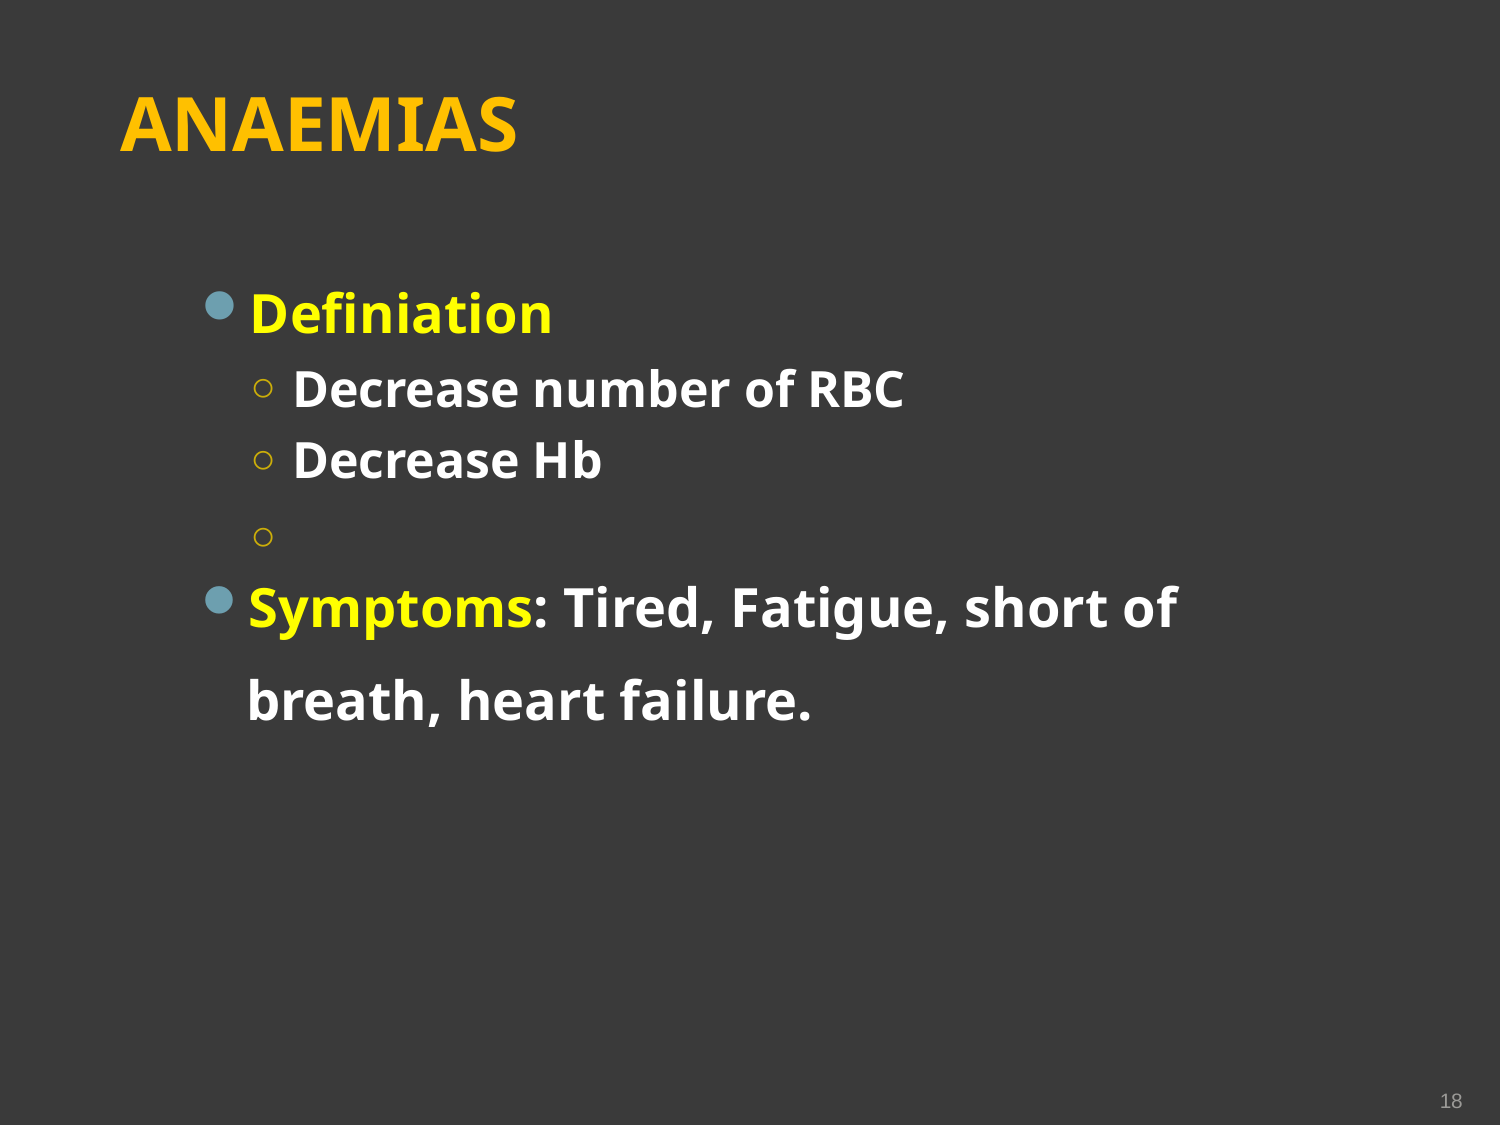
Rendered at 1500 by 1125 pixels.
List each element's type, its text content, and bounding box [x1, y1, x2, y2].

slide_number 13 [1435, 1089, 1467, 1125]
text_box Definiation Decrease number of RBC Decrease Hb ○ Symptoms: Tired, Fatigue, short of breath, heart failure. [199, 279, 1200, 732]
title ANAEMIAS [117, 43, 1383, 265]
